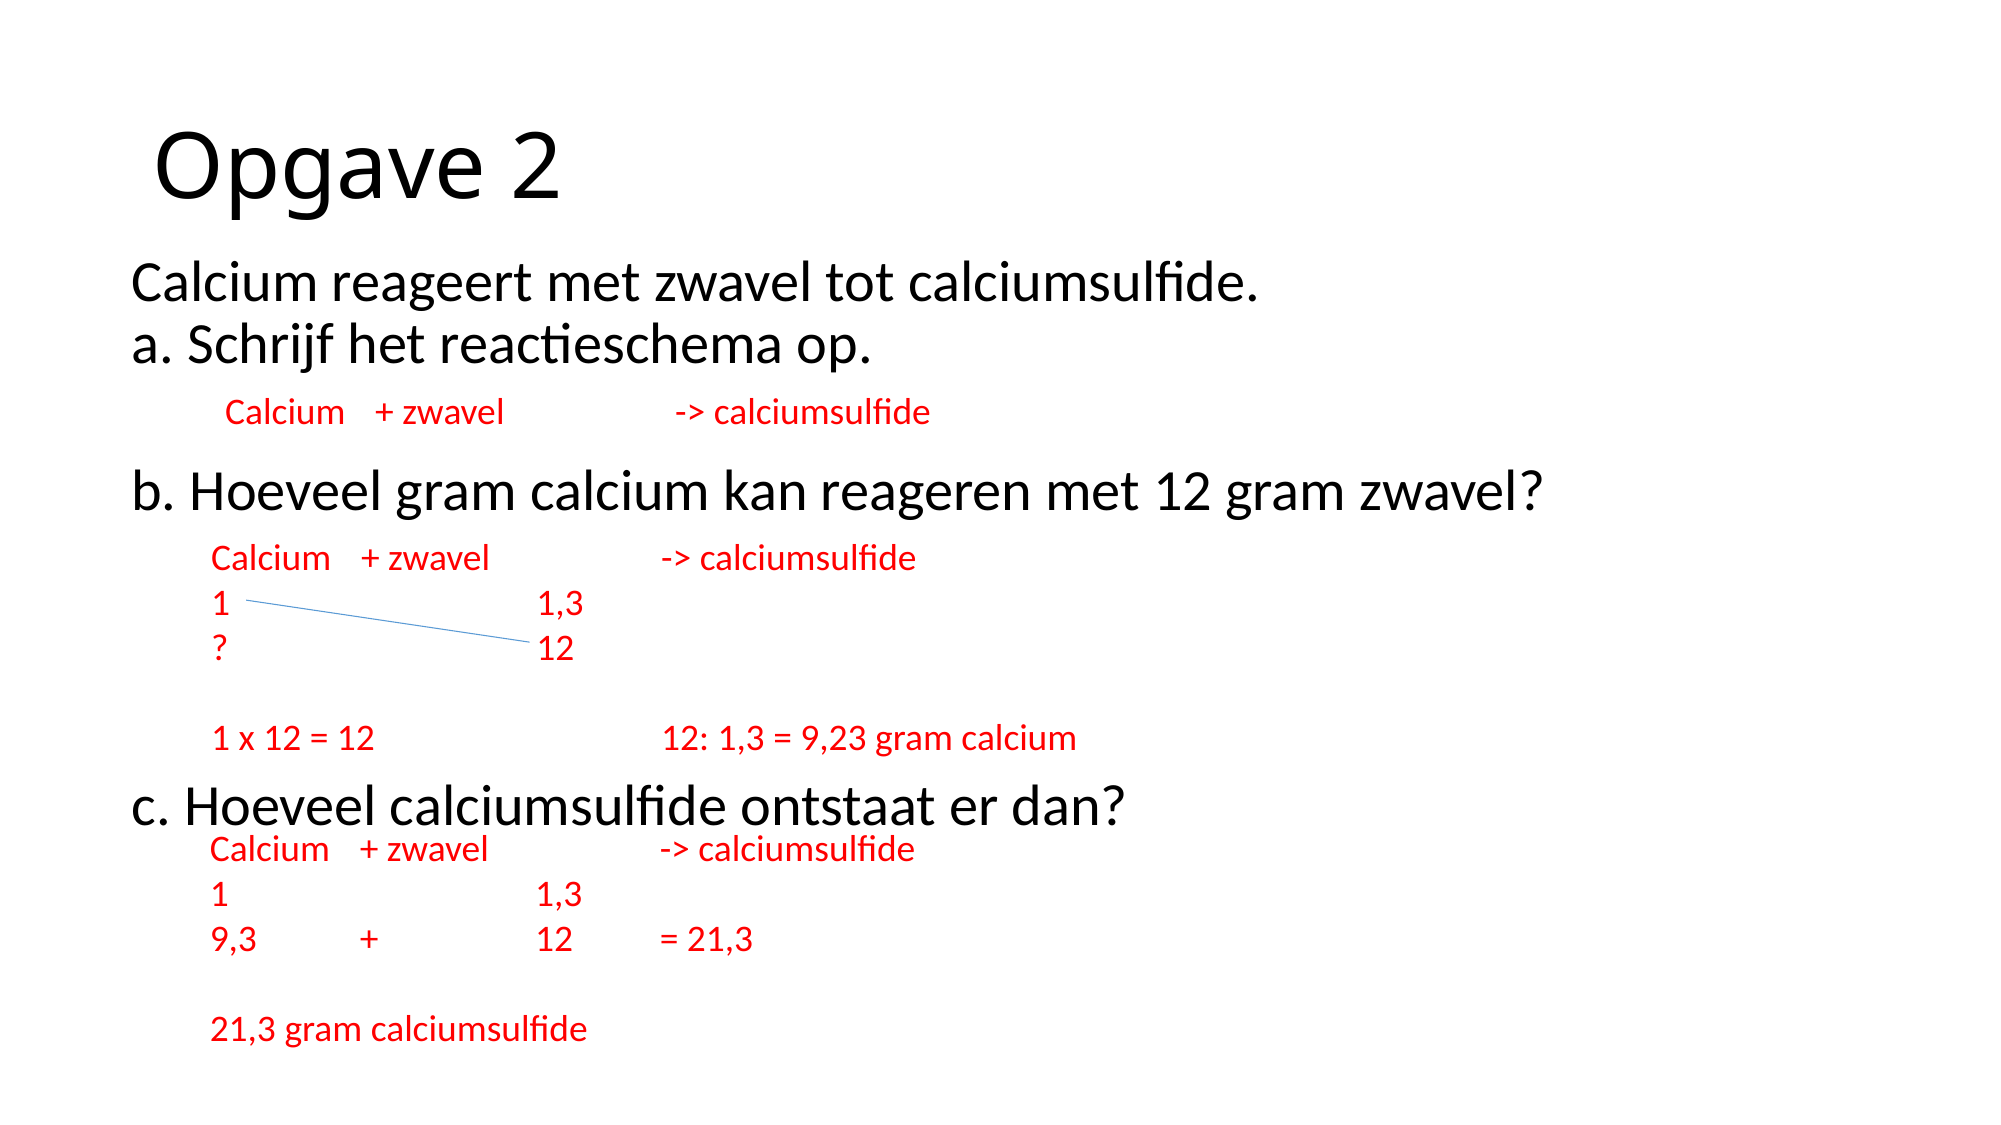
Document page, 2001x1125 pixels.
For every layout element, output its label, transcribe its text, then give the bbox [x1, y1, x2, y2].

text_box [245, 600, 530, 643]
text_box Calcium + zwavel -> calciumsulfide [210, 379, 947, 440]
title Opgave 2 [137, 59, 1863, 278]
text_box Calcium + zwavel -> calciumsulfide 1 1,3 9,3 + 12 = 21,3 21,3 gram calciumsulfide [195, 816, 975, 1057]
list Calcium reageert met zwavel tot calciumsulfide. a. Schrijf het reactieschema op. b. Hoeveel gram calcium kan reageren met 12 gram zwavel? c. Hoeveel calciumsulfide ontstaat er dan? [116, 243, 1842, 957]
text_box Calcium + zwavel -> calciumsulfide 1 1,3 ? 12 1 x 12 = 12 12: 1,3 = 9,23 gram calcium [196, 525, 1093, 765]
